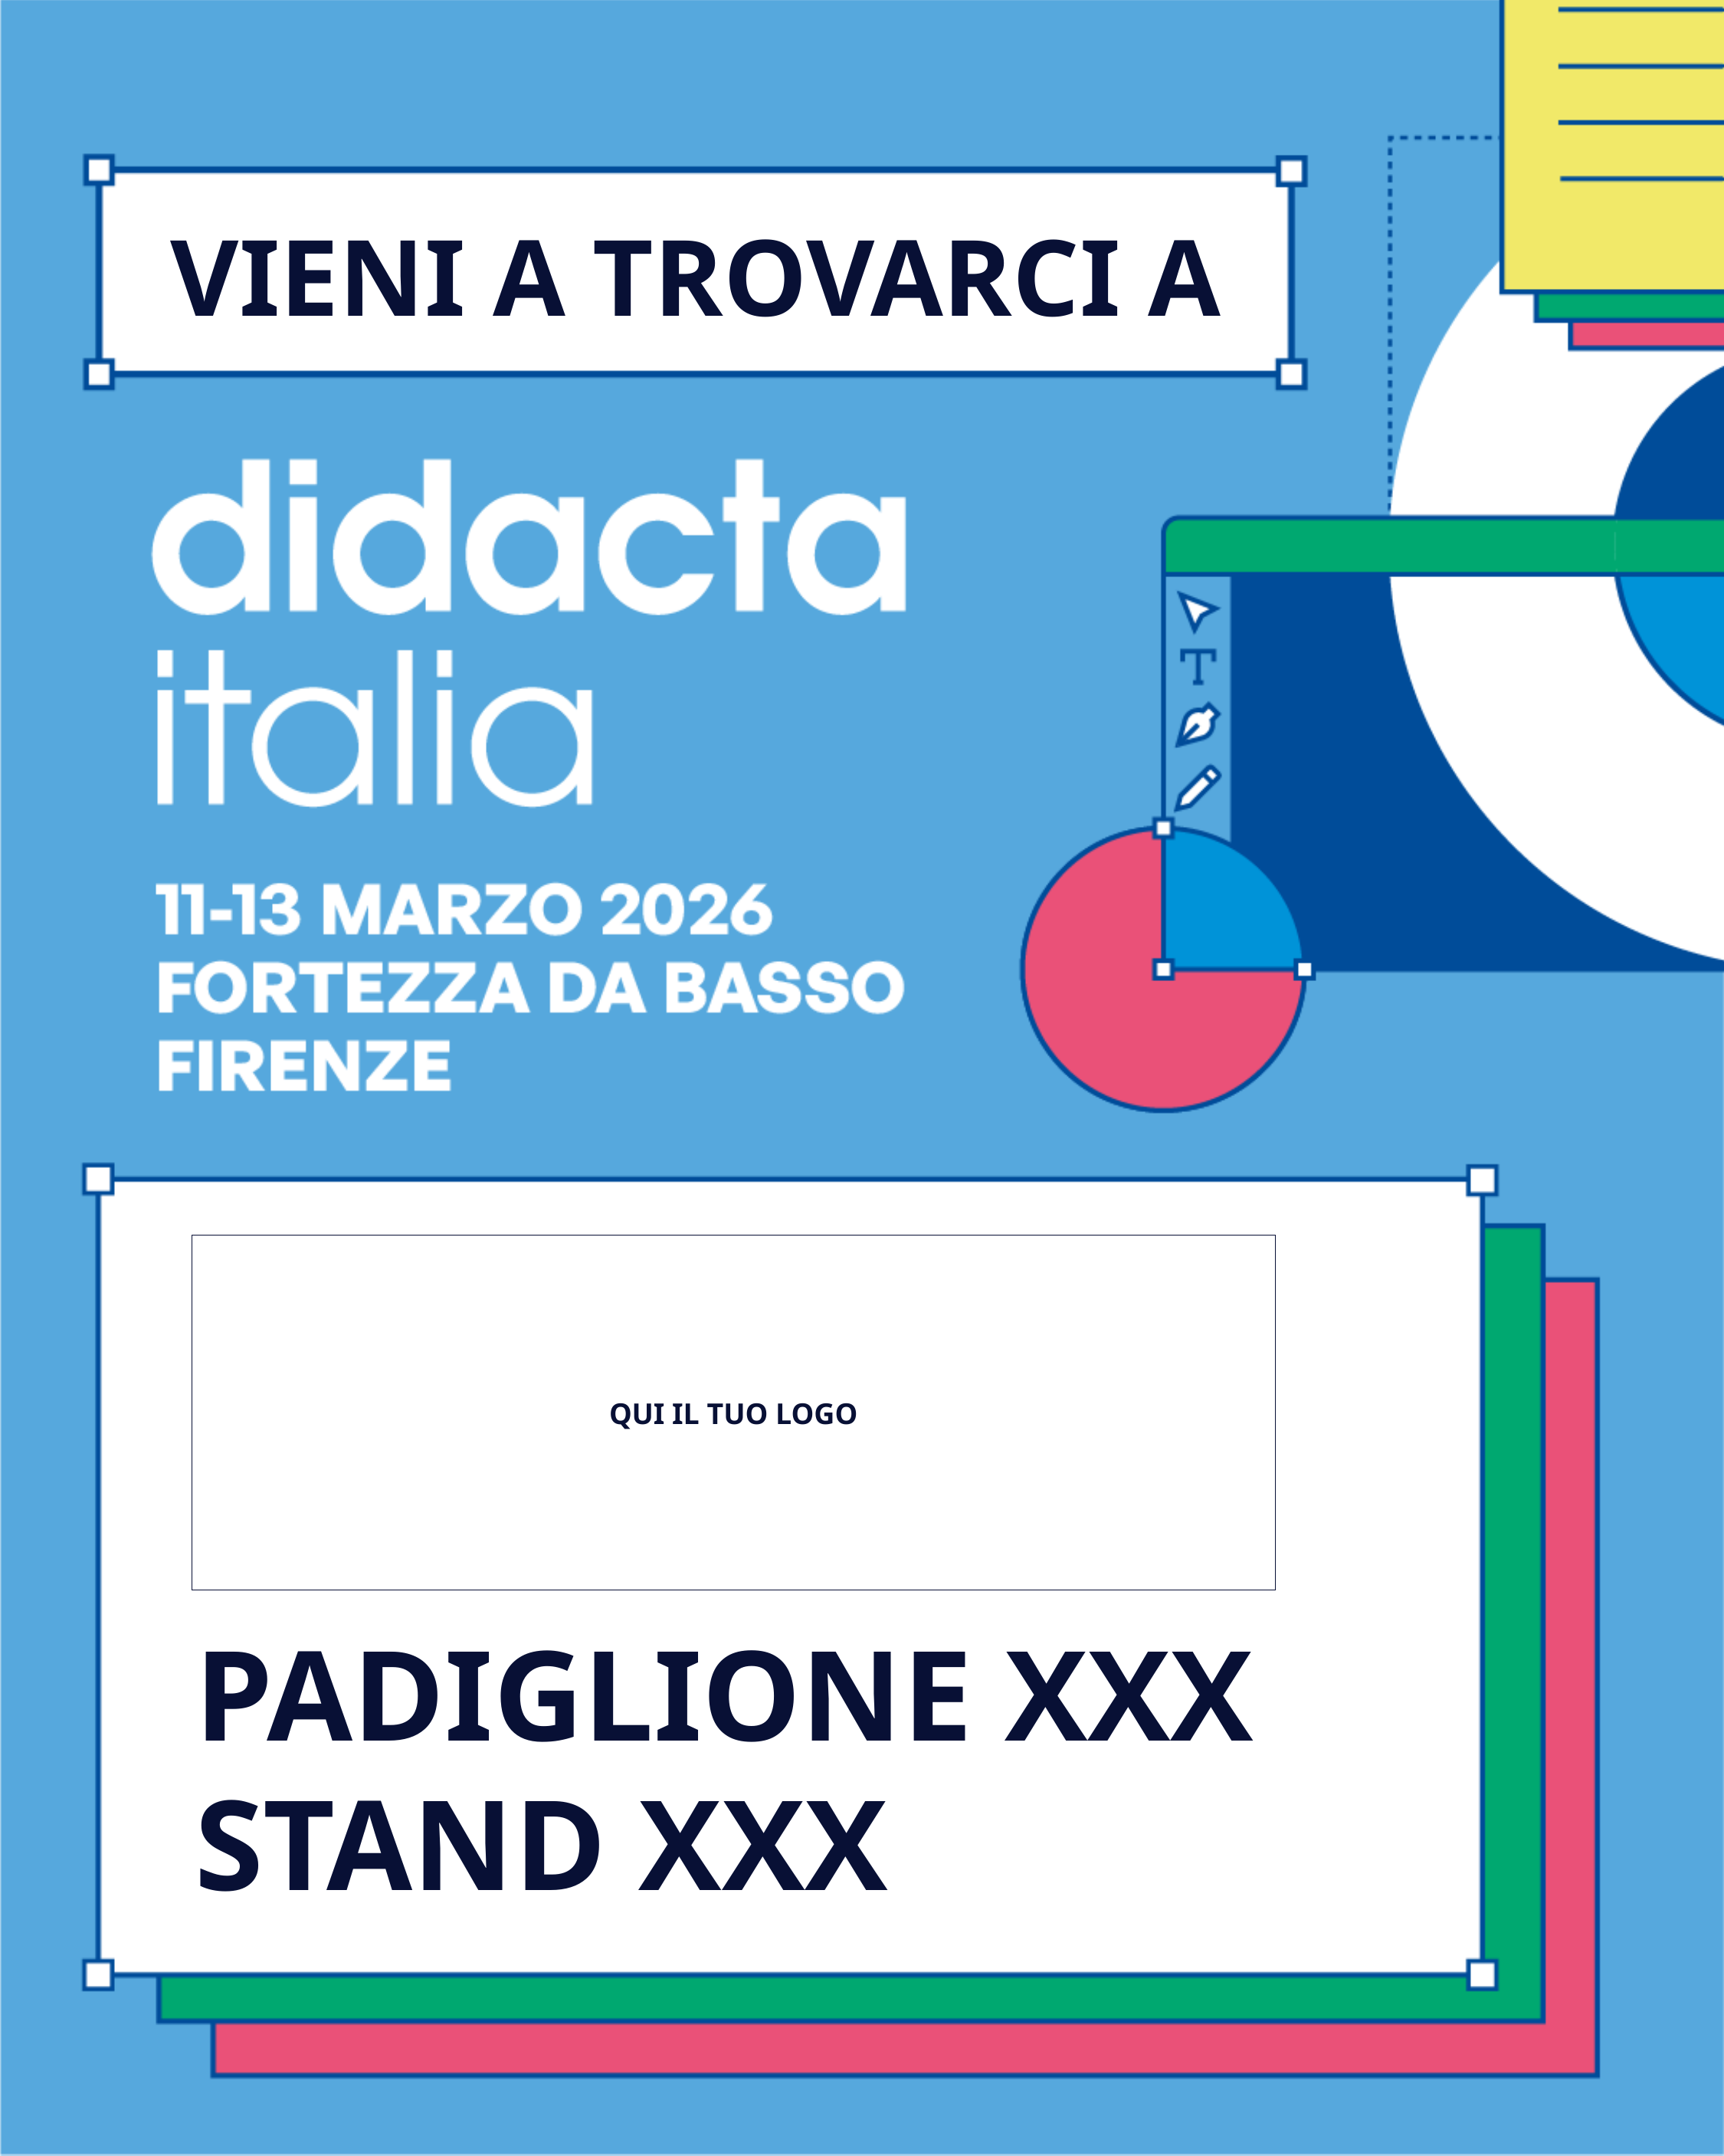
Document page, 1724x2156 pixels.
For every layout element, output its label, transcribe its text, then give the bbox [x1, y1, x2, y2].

text_box PADIGLIONE XXX STAND XXX [191, 1590, 1316, 1919]
picture [0, 0, 1724, 2156]
title VIENI A TROVARCI A [116, 216, 1276, 331]
picture [1539, 295, 1724, 317]
text_box [191, 1235, 1276, 1590]
